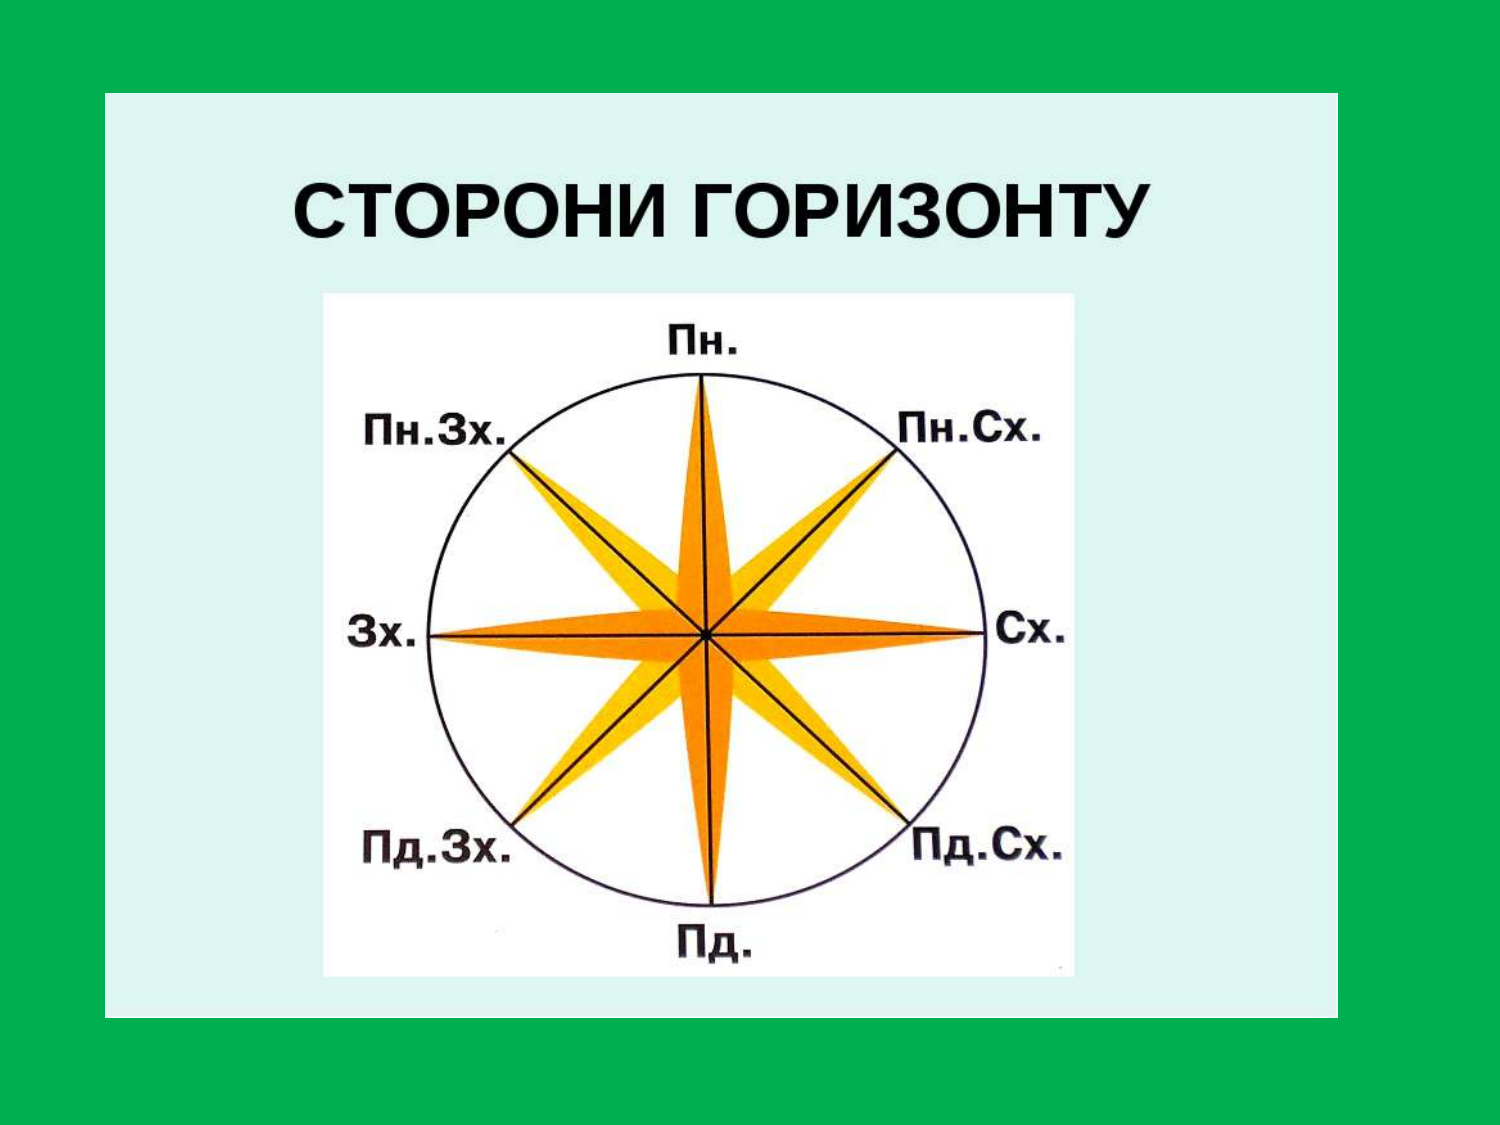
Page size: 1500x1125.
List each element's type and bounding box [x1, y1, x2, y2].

picture [105, 93, 1339, 1019]
